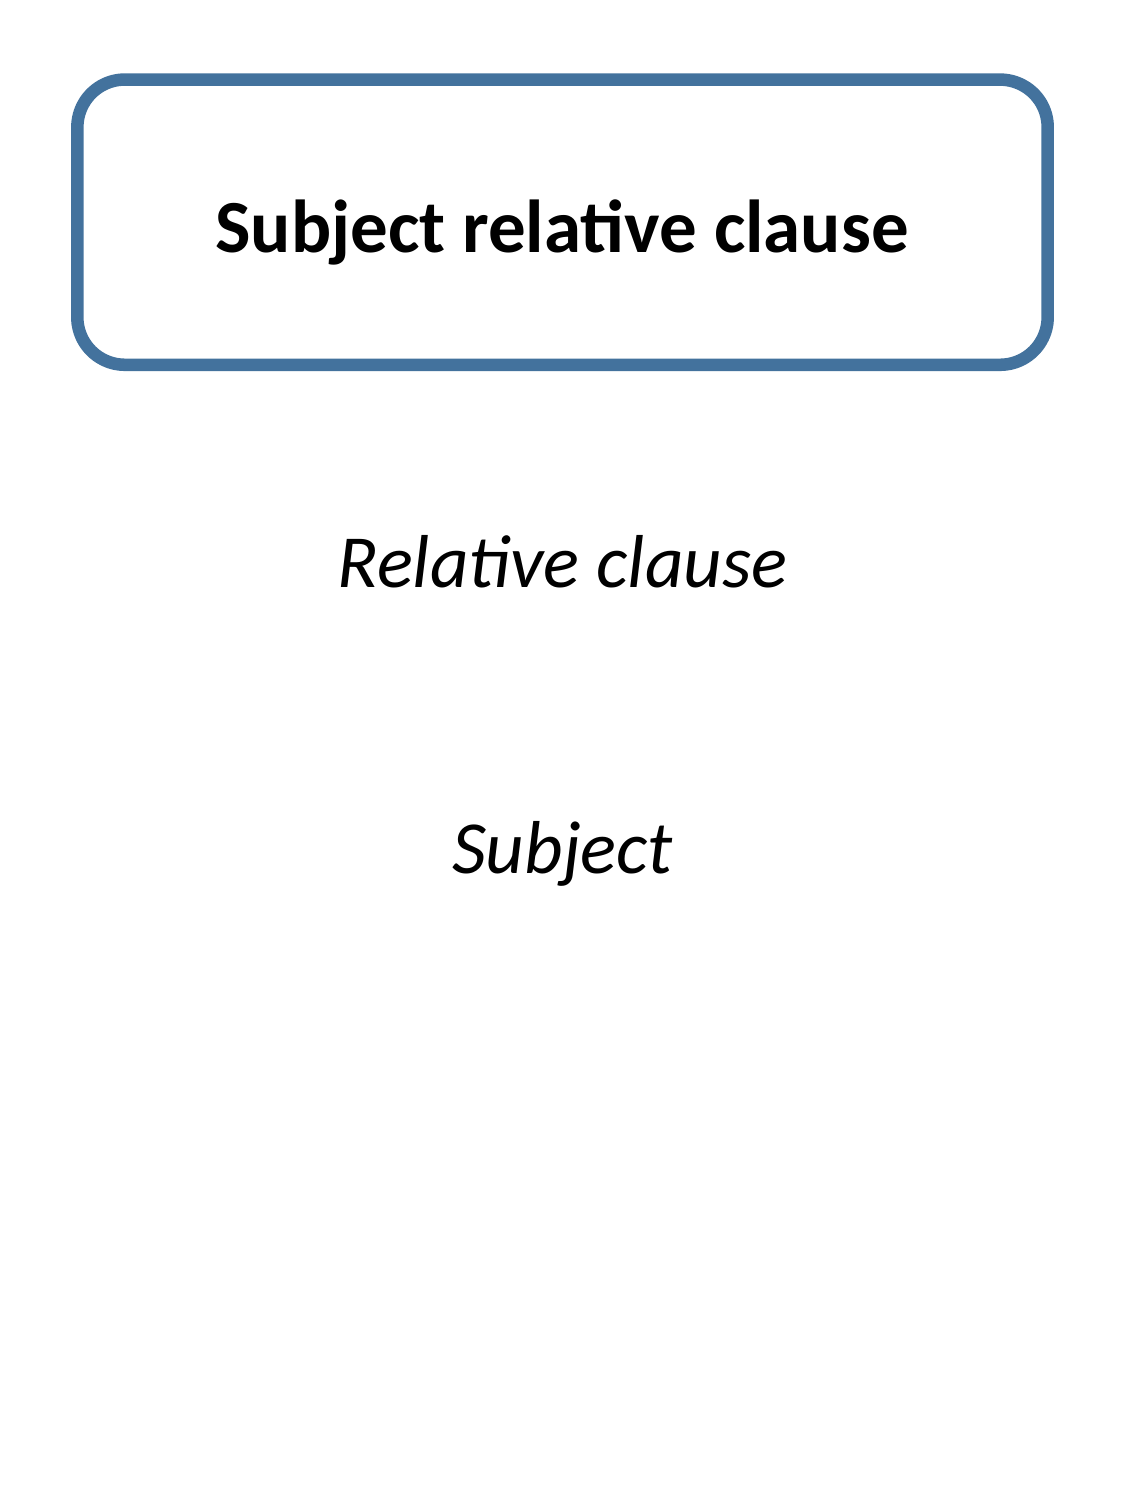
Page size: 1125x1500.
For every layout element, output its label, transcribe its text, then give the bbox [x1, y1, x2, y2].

text_box Subject relative clause [76, 78, 1049, 366]
list Relative clause Subject [77, 399, 1048, 1352]
